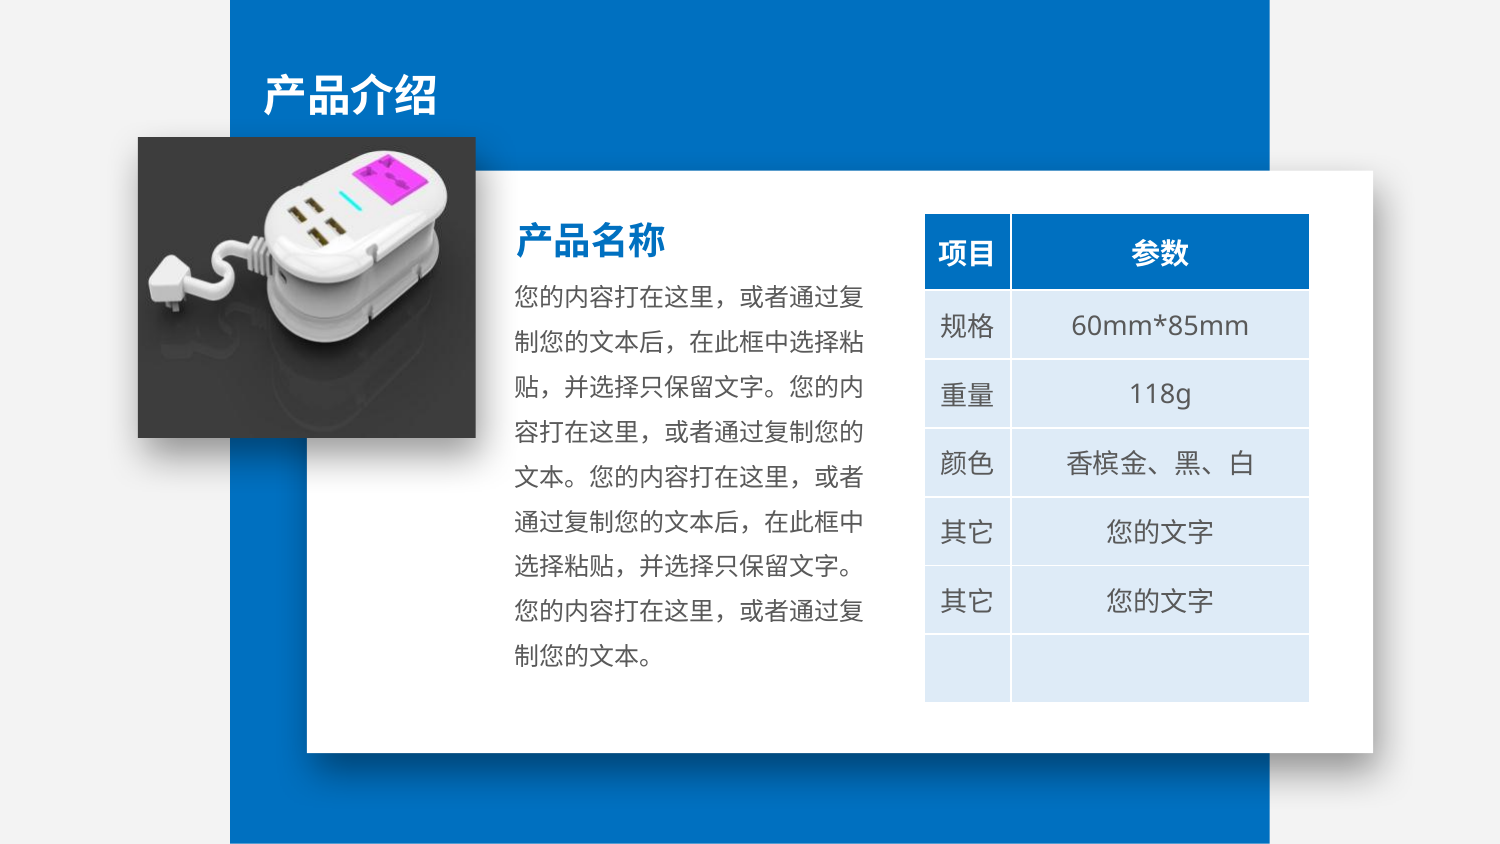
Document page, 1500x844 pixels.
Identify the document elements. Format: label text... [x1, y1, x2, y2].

text_box [137, 137, 477, 438]
table_cell [1012, 635, 1309, 702]
table_header 参数 [1012, 214, 1309, 289]
text_box 产品介绍 [263, 61, 1035, 126]
table_cell 您的文字 [1012, 498, 1309, 565]
table_cell 规格 [925, 291, 1010, 358]
table_cell 其它 [925, 498, 1010, 565]
text_box 产品名称 [505, 211, 740, 275]
table_cell 颜色 [925, 429, 1010, 496]
table_cell 60mm*85mm [1012, 291, 1309, 358]
table_cell 您的文字 [1012, 566, 1309, 633]
table_header 项目 [925, 214, 1010, 289]
table_cell 香槟金、黑、白 [1012, 429, 1309, 496]
text_box [306, 170, 1374, 754]
text_box 您的内容打在这里，或者通过复制您的文本后，在此框中选择粘贴，并选择只保留文字。您的内容打在这里，或者通过复制您的文本。您的内容打在这里，或者通过复制您的文本后，在此框中选择粘贴，并选择只保留文字。您的内容打在这里，或者通过复制您的文本。 [497, 258, 897, 715]
table_cell 其它 [925, 566, 1010, 633]
table_cell 重量 [925, 360, 1010, 427]
table_cell [925, 635, 1010, 702]
table_cell 118g [1012, 360, 1309, 427]
